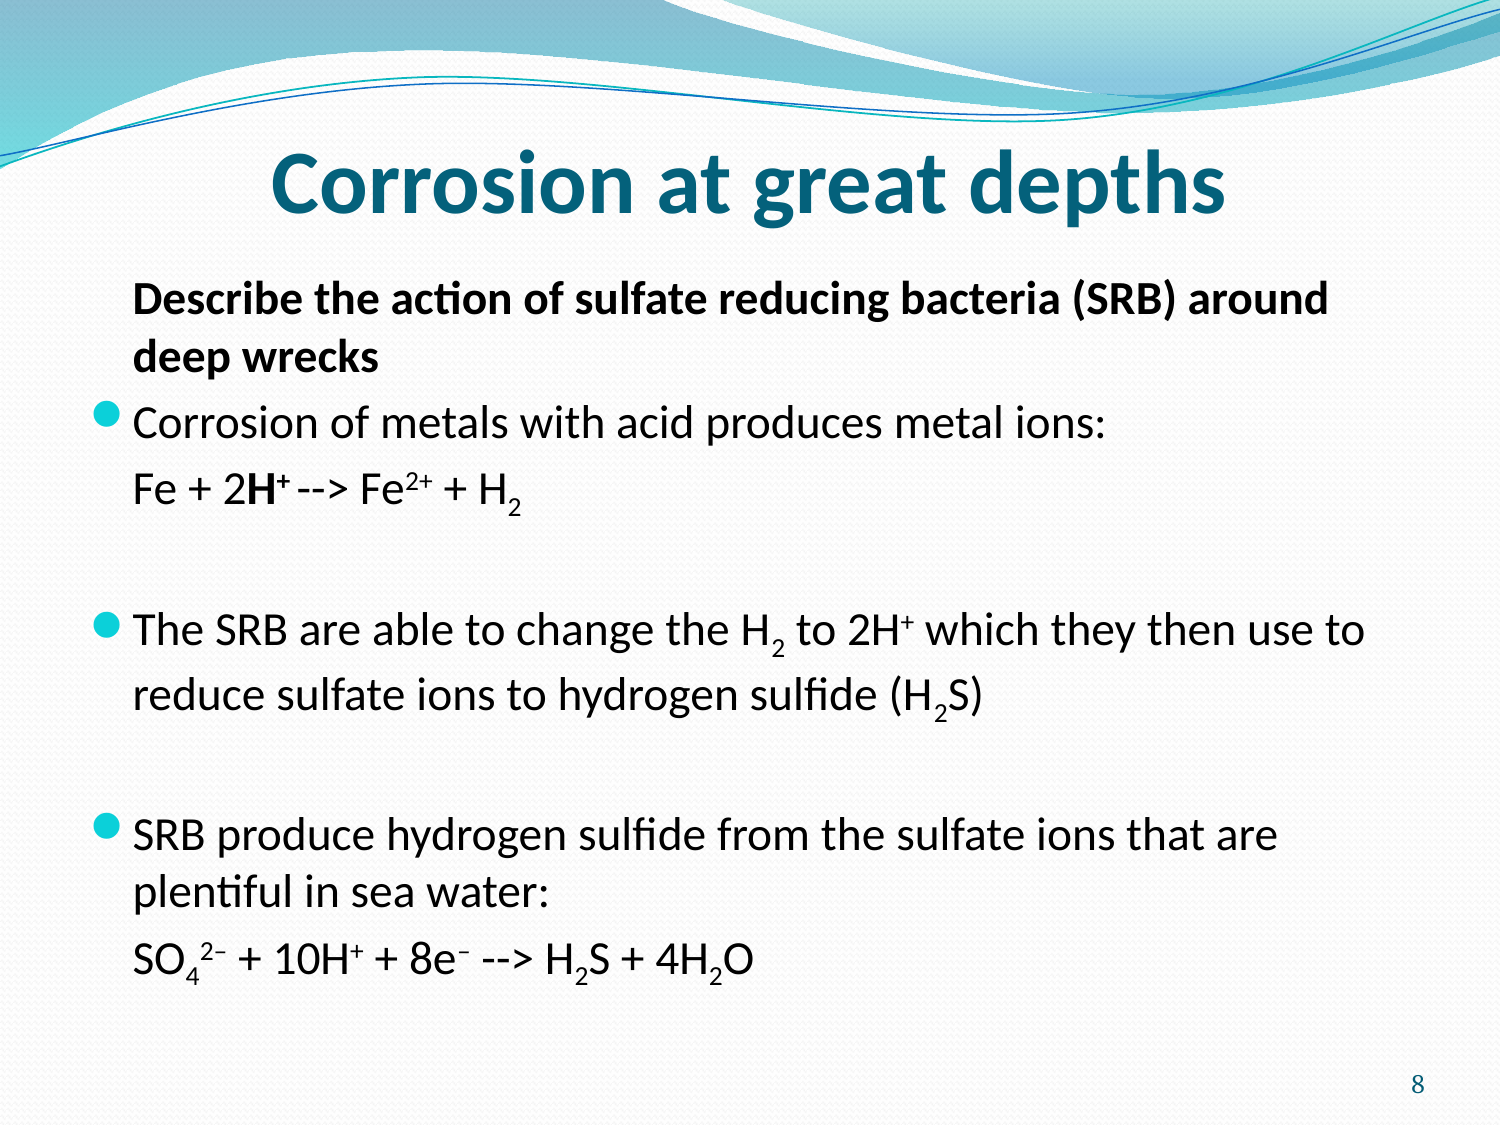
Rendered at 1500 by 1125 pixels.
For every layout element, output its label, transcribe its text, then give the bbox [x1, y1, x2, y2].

list Describe the action of sulfate reducing bacteria (SRB) around deep wrecks Corrosion of metals with acid produces metal ions: Fe + 2H+ --> Fe2+ + H2 The SRB are able to change the H2 to 2H+ which they then use to reduce sulfate ions to hydrogen sulfide (H2S) SRB produce hydrogen sulfide from the sulfate ions that are plentiful in sea water: SO42– + 10H+ + 8e– --> H2S + 4H2O [75, 255, 1425, 1005]
slide_number 8 [1299, 1042, 1425, 1103]
title Corrosion at great depths [75, 115, 1425, 232]
